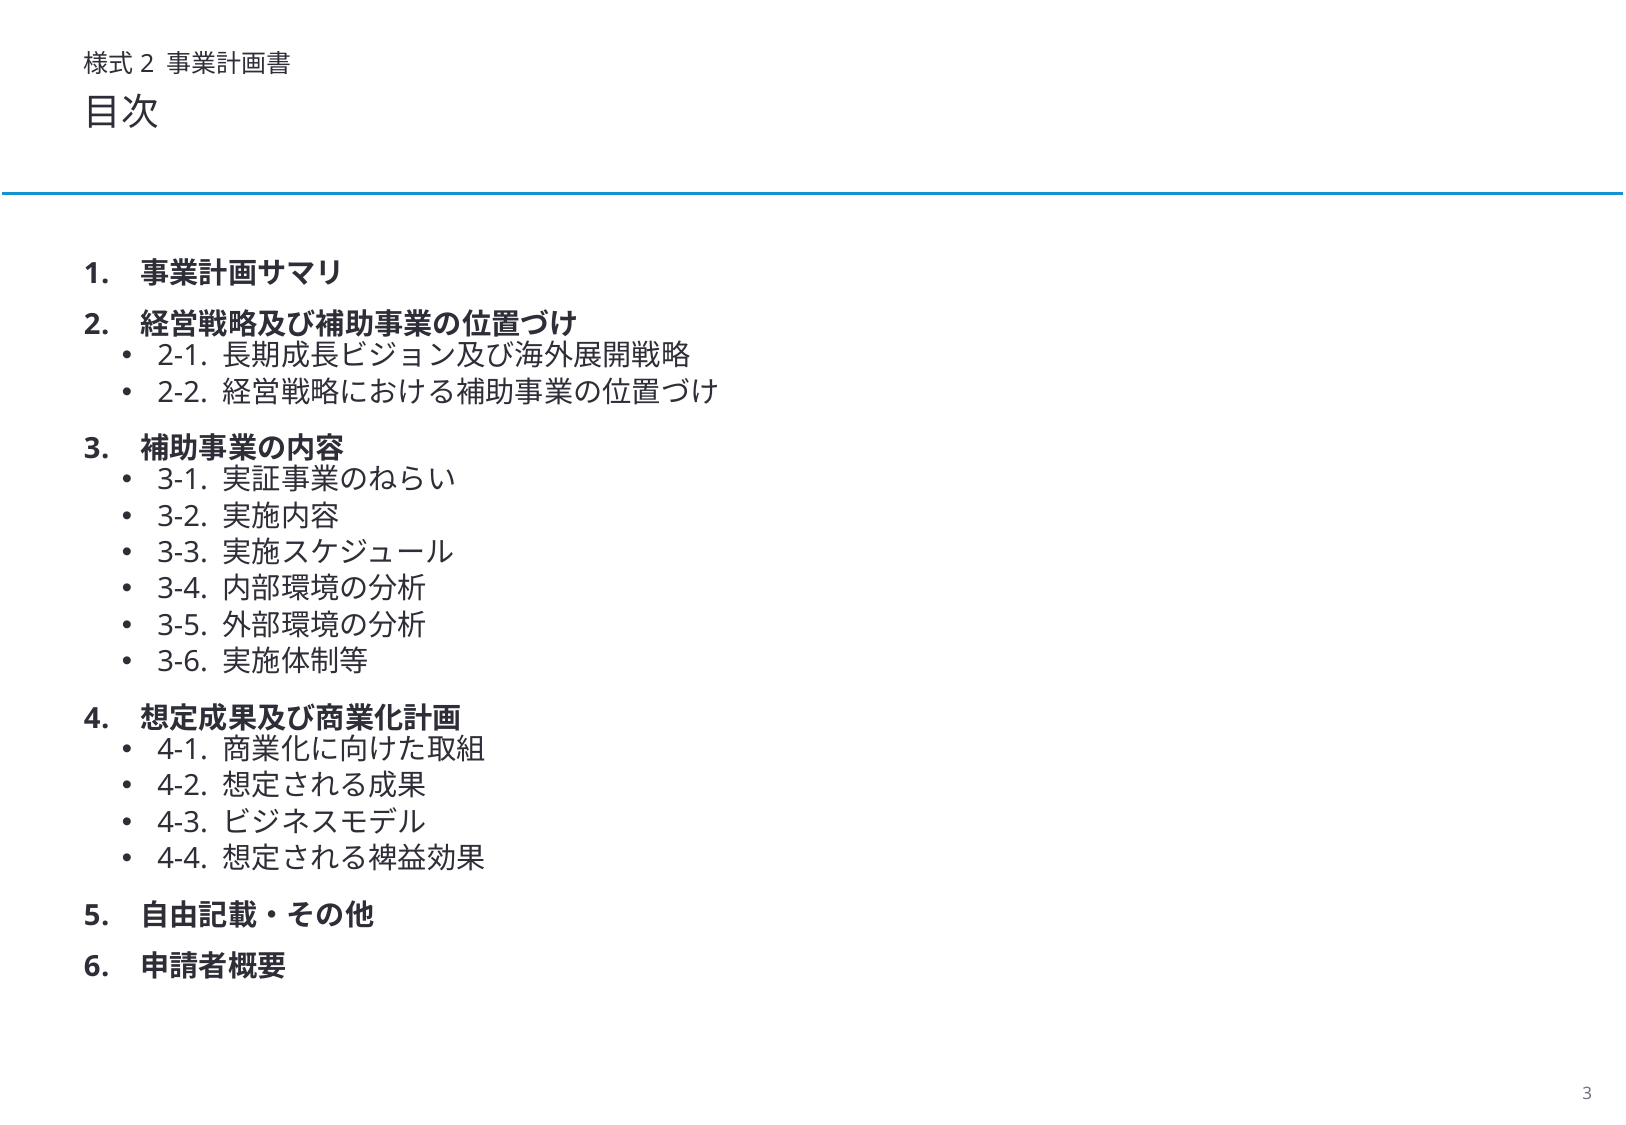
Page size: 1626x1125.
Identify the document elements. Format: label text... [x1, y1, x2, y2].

list 様式2 事業計画書 [84, 40, 1543, 82]
list 目次 [84, 83, 1543, 183]
list 事業計画サマリ 経営戦略及び補助事業の位置づけ 2-1. 長期成長ビジョン及び海外展開戦略 2-2. 経営戦略における補助事業の位置づけ 補助事業の内容 3-1. 実証事業のねらい 3-2. 実施内容 3-3. 実施スケジュール 3-4. 内部環境の分析 3-5. 外部環境の分析 3-6. 実施体制等 想定成果及び商業化計画 4-1. 商業化に向けた取組 4-2. 想定される成果 4-3. ビジネスモデル 4-4. 想定される裨益効果 自由記載・その他 申請者概要 [84, 243, 1543, 1065]
